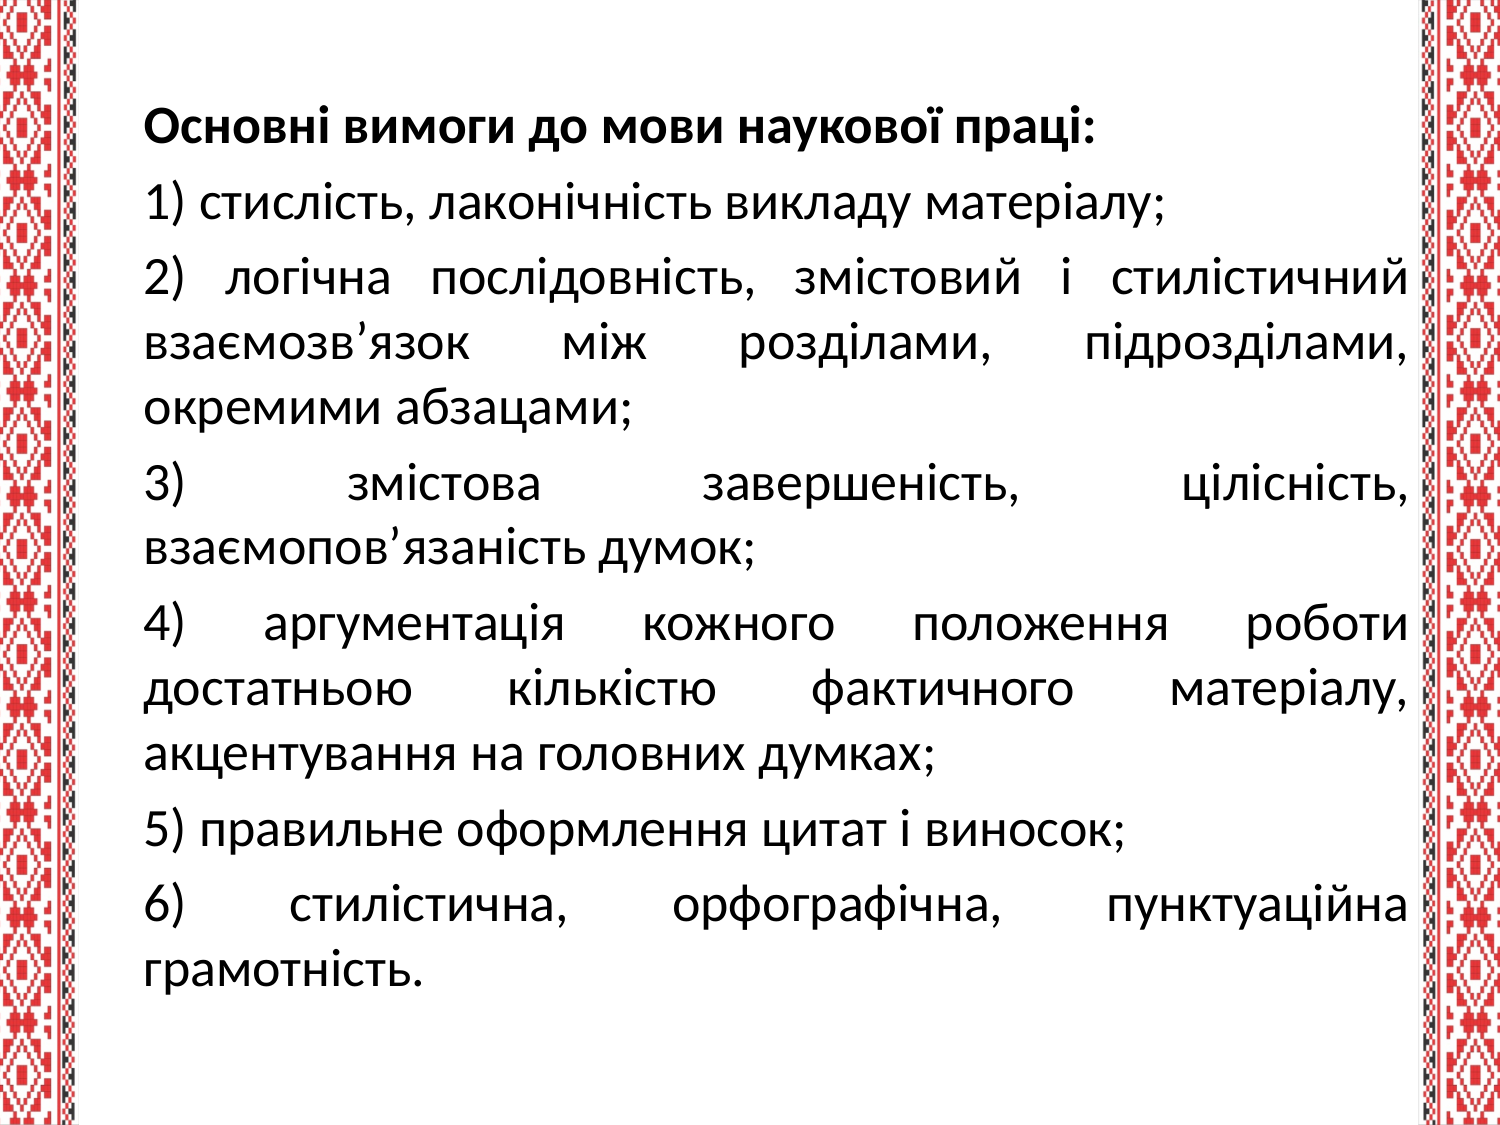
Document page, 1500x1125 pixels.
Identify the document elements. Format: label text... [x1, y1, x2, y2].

list Основні вимоги до мови наукової праці: 1) стислість, лаконічність викладу матеріалу; 2) логічна послідовність, змістовий і стилістичний взаємозв’язок між розділами, підрозділами, окремими абзацами; 3) змістова завершеність, цілісність, взаємопов’язаність думок; 4) аргументація кожного положення роботи достатньою кількістю фактичного матеріалу, акцентування на головних думках; 5) правильне оформлення цитат і виносок; 6) стилістична, орфографічна, пунктуаційна грамотність. [79, 82, 1418, 1005]
picture [911, 1, 1500, 1124]
picture [0, 1, 585, 1124]
